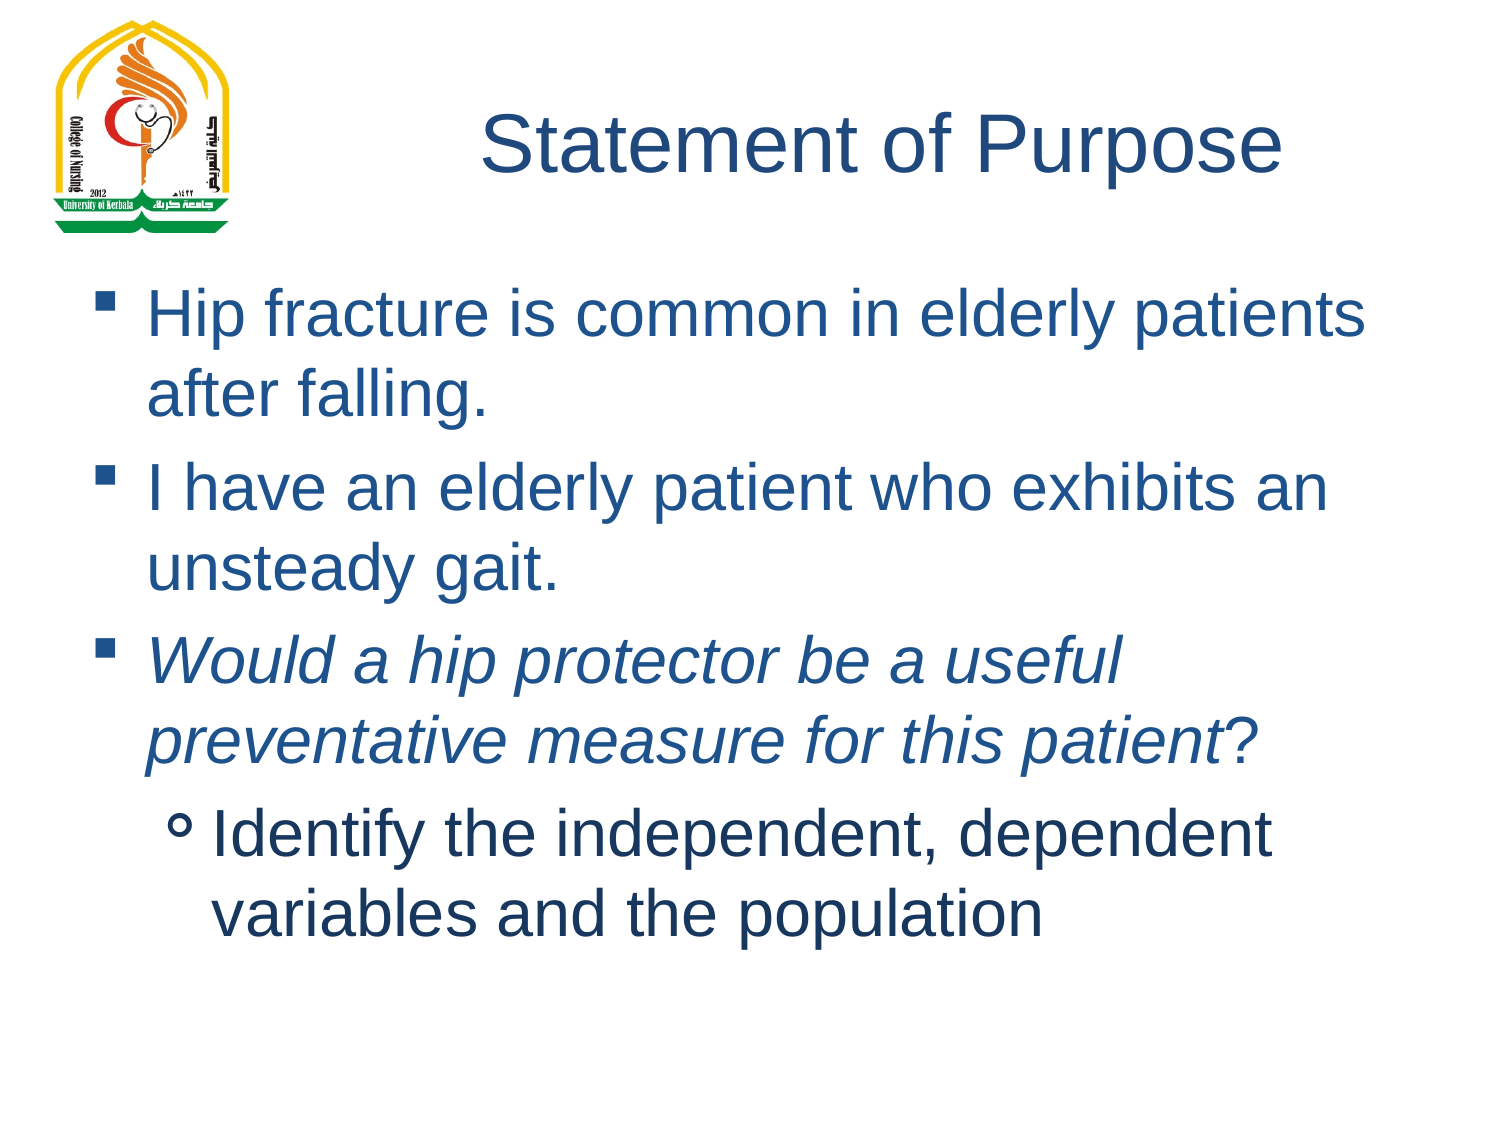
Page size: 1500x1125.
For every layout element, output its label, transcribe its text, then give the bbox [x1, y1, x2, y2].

list Hip fracture is common in elderly patients after falling. I have an elderly patient who exhibits an unsteady gait. Would a hip protector be a useful preventative measure for this patient? Identify the independent, dependent variables and the population [75, 262, 1425, 1005]
picture [52, 20, 230, 234]
title Statement of Purposee [348, 45, 1425, 233]
